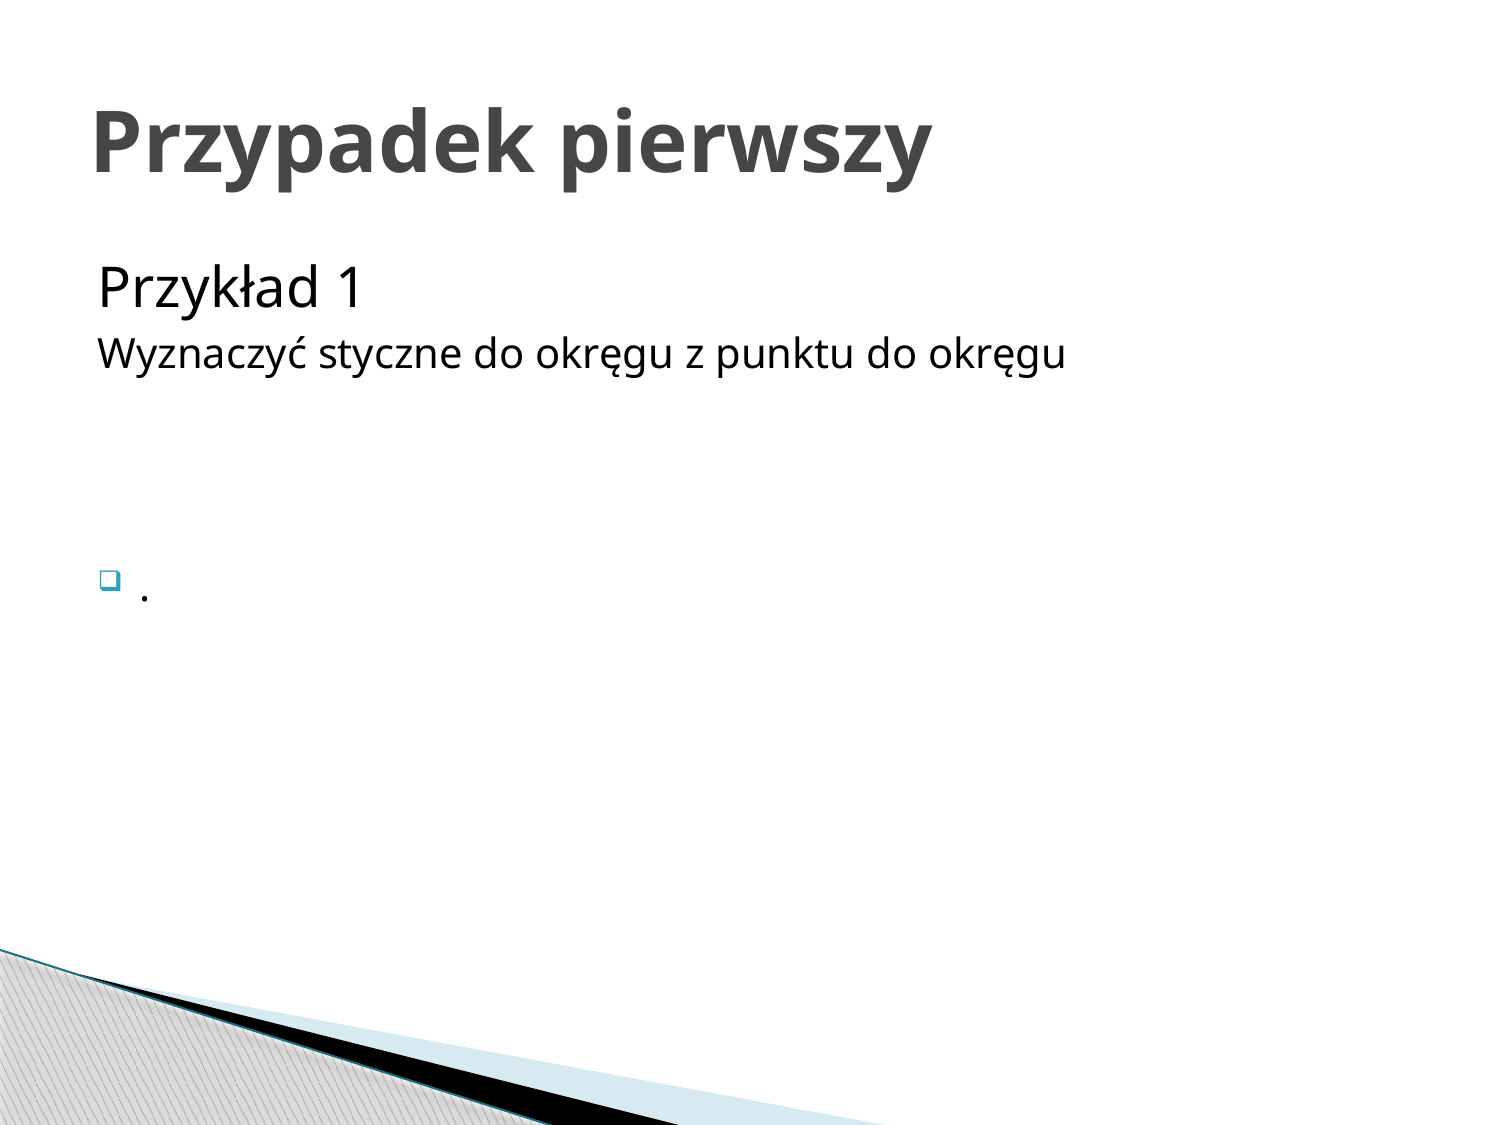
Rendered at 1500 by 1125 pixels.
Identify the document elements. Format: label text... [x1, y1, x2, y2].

title Przypadek pierwszy [75, 45, 1425, 233]
